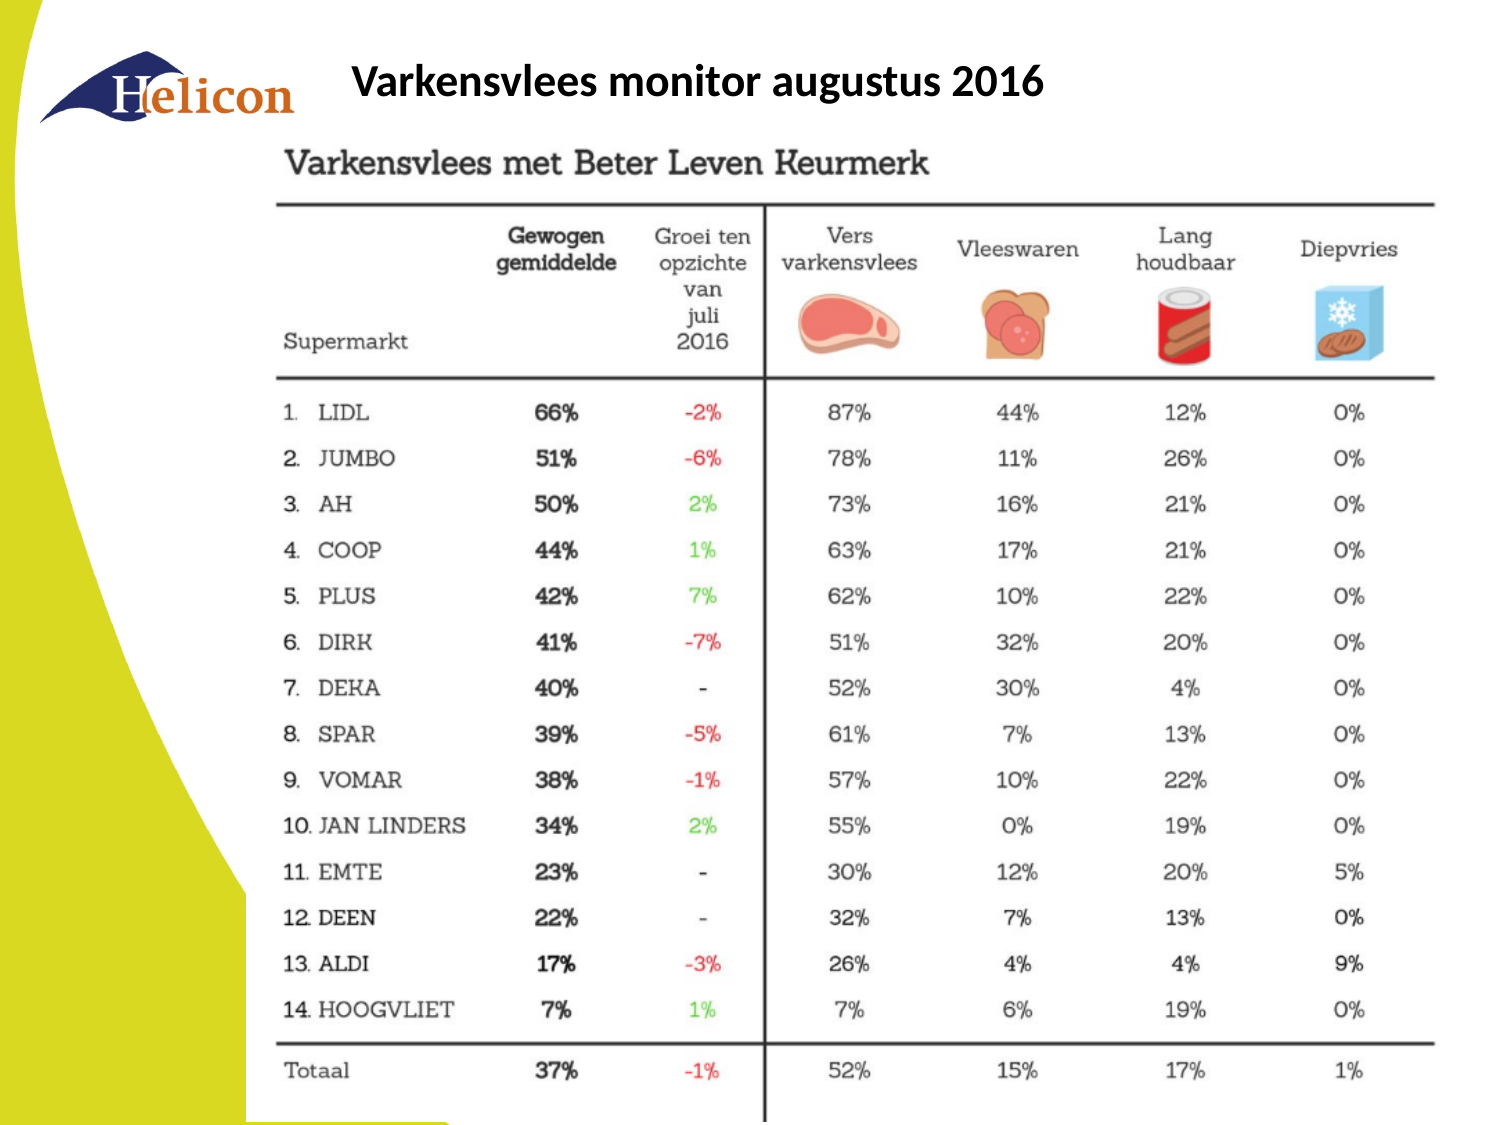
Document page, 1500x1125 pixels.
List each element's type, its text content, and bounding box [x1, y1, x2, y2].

text_box Varkensvlees monitor augustus 2016 [336, 42, 1471, 113]
picture [0, 0, 1500, 1125]
